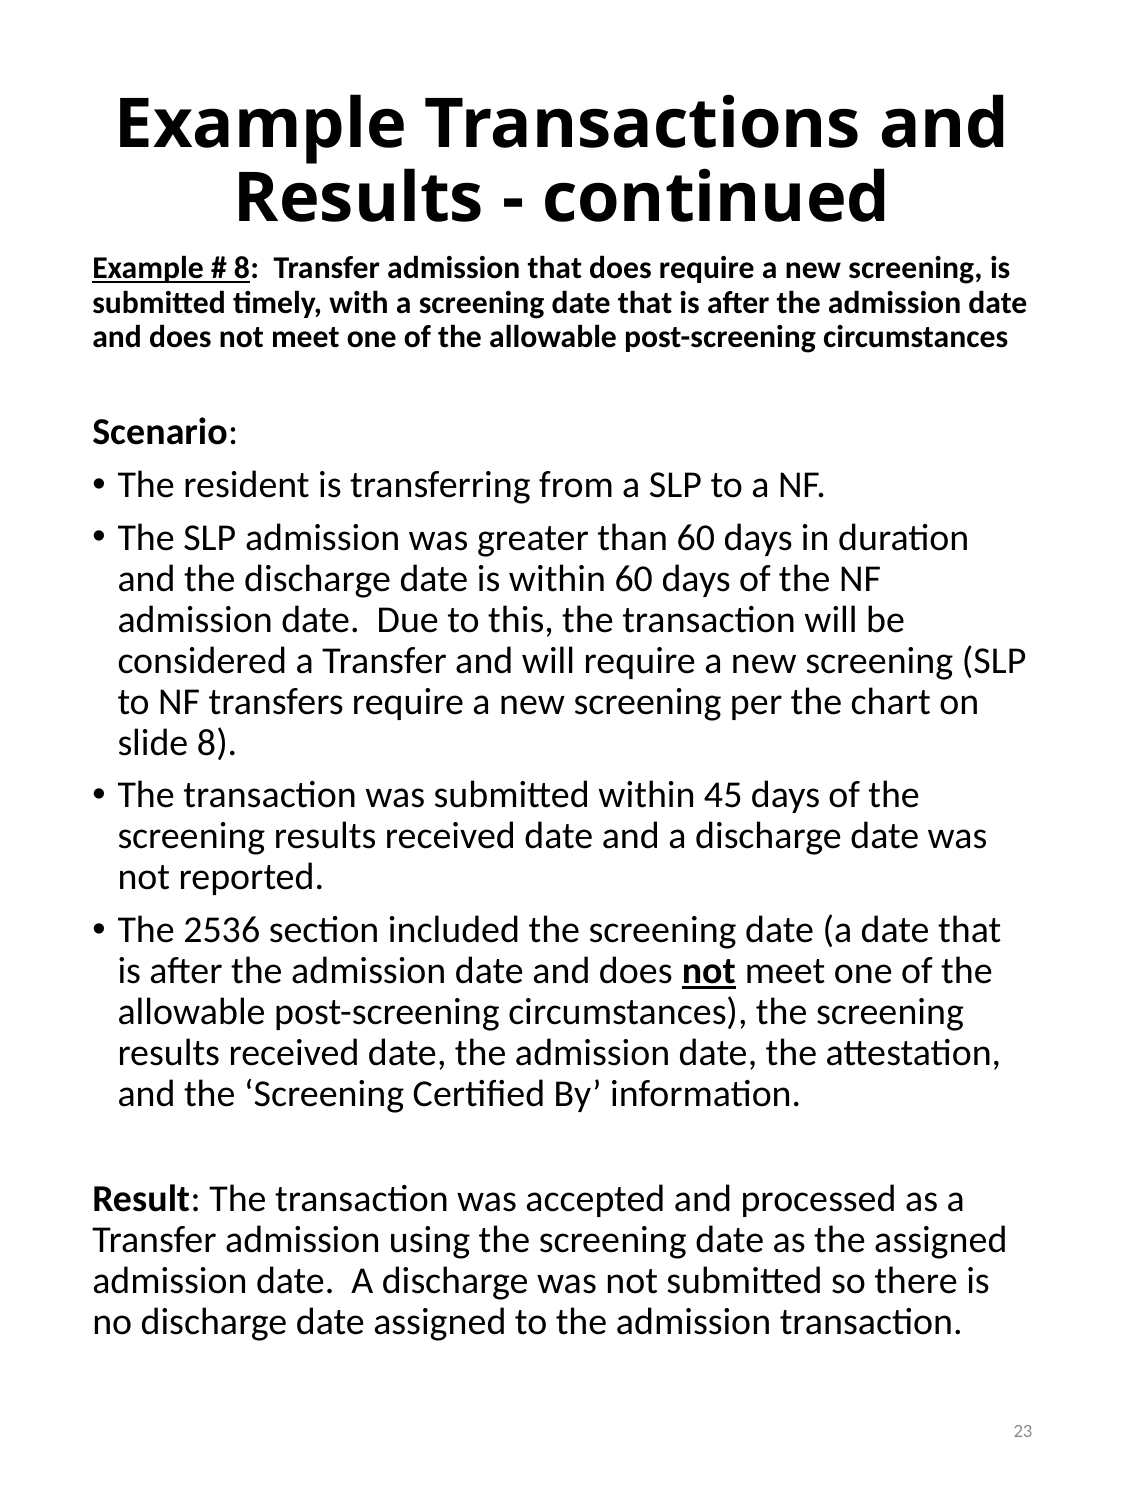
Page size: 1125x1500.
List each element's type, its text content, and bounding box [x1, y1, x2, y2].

title Example Transactions and Results - continued [77, 79, 1048, 244]
list Example # 8: Transfer admission that does require a new screening, is submitted timely, with a screening date that is after the admission date and does not meet one of the allowable post-screening circumstances Scenario: The resident is transferring from a SLP to a NF. The SLP admission was greater than 60 days in duration and the discharge date is within 60 days of the NF admission date. Due to this, the transaction will be considered a Transfer and will require a new screening (SLP to NF transfers require a new screening per the chart on slide 8). The transaction was submitted within 45 days of the screening results received date and a discharge date was not reported. The 2536 section included the screening date (a date that is after the admission date and does not meet one of the allowable post-screening circumstances), the screening results received date, the admission date, the attestation, and the ‘Screening Certified By’ information. Result: The transaction was accepted and processed as a Transfer admission using the screening date as the assigned admission date. A discharge was not submitted so there is no discharge date assigned to the admission transaction. [77, 244, 1048, 1352]
slide_number 23 [794, 1390, 1048, 1471]
